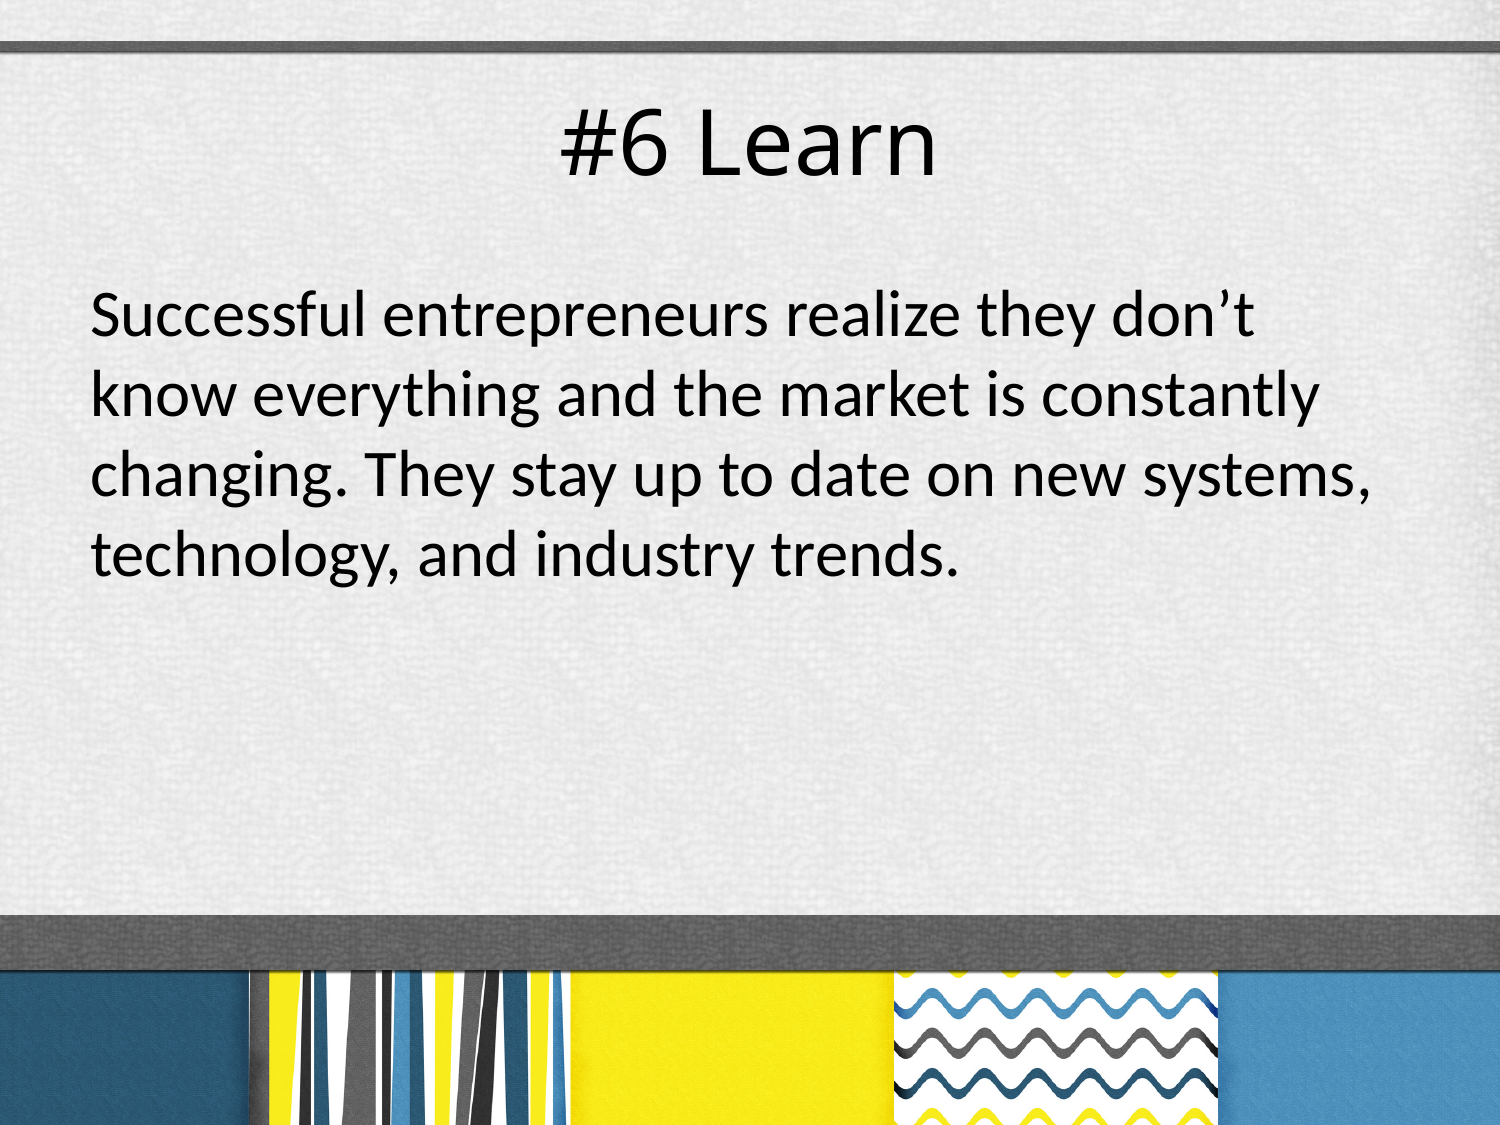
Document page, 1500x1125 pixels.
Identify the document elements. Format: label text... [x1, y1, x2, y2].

picture [0, 0, 1500, 1125]
title #6 Learn [75, 45, 1425, 233]
list Successful entrepreneurs realize they don’t know everything and the market is constantly changing. They stay up to date on new systems, technology, and industry trends. [75, 262, 1425, 1005]
